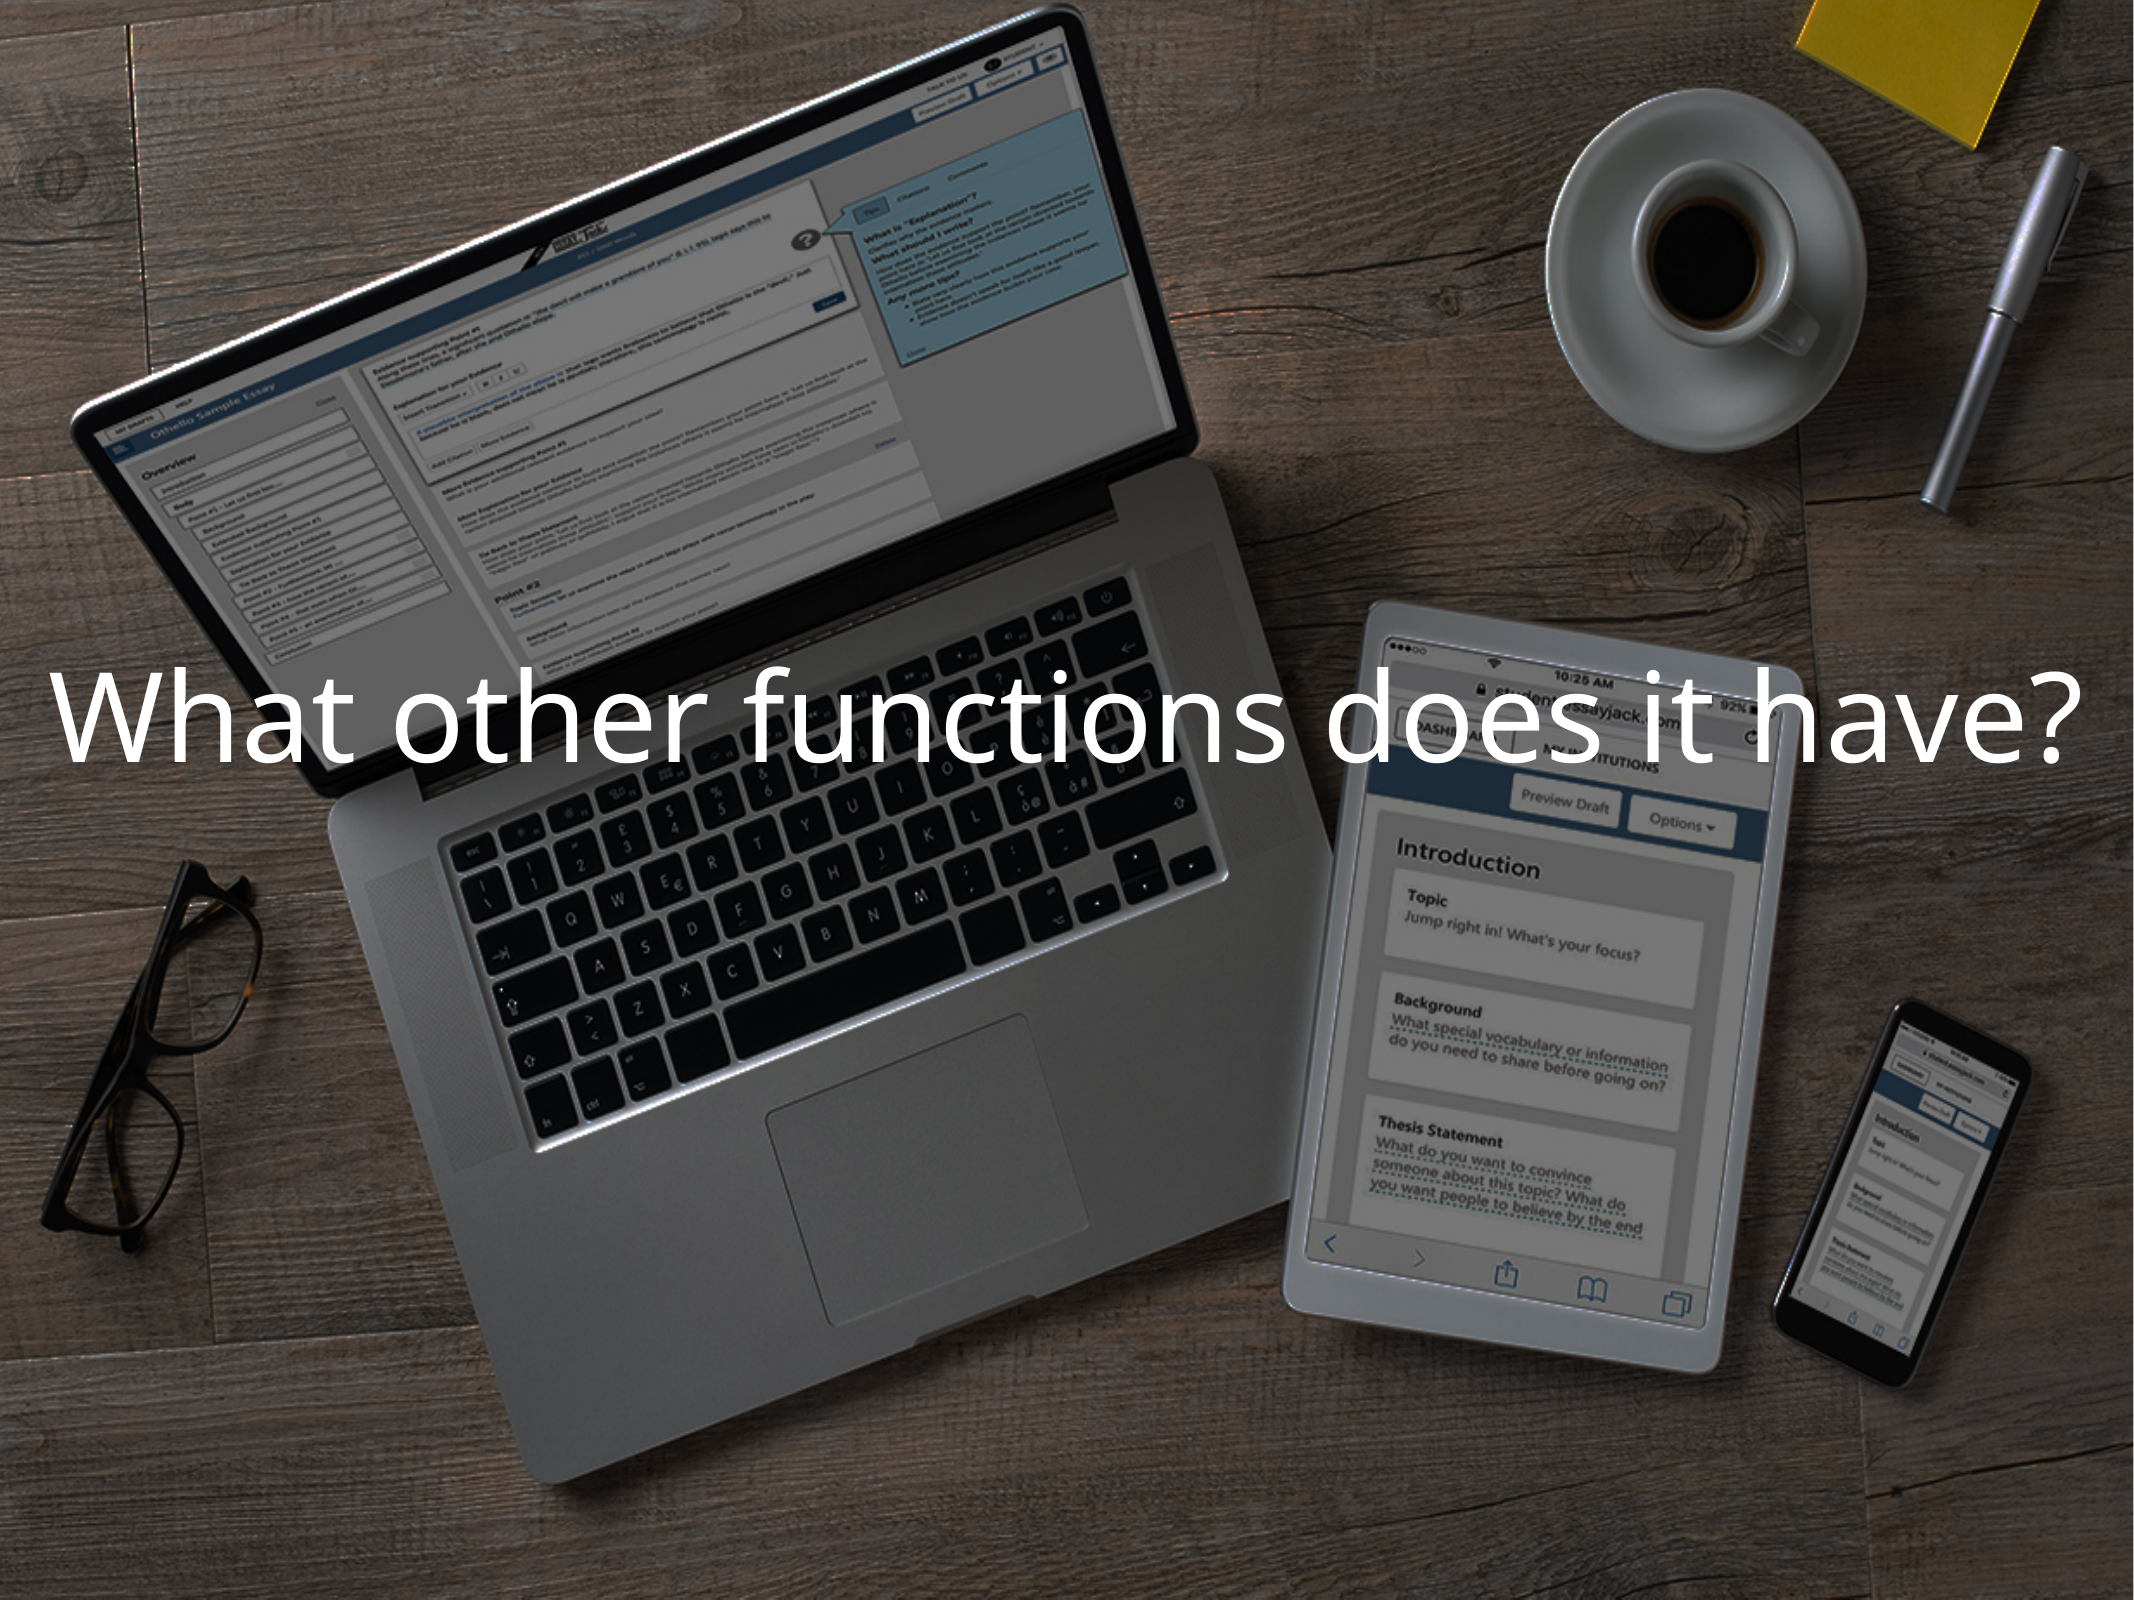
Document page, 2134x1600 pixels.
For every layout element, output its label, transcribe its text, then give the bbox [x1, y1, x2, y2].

text_box What other functions does it have? [5, 633, 2128, 792]
picture [0, 0, 2134, 1600]
